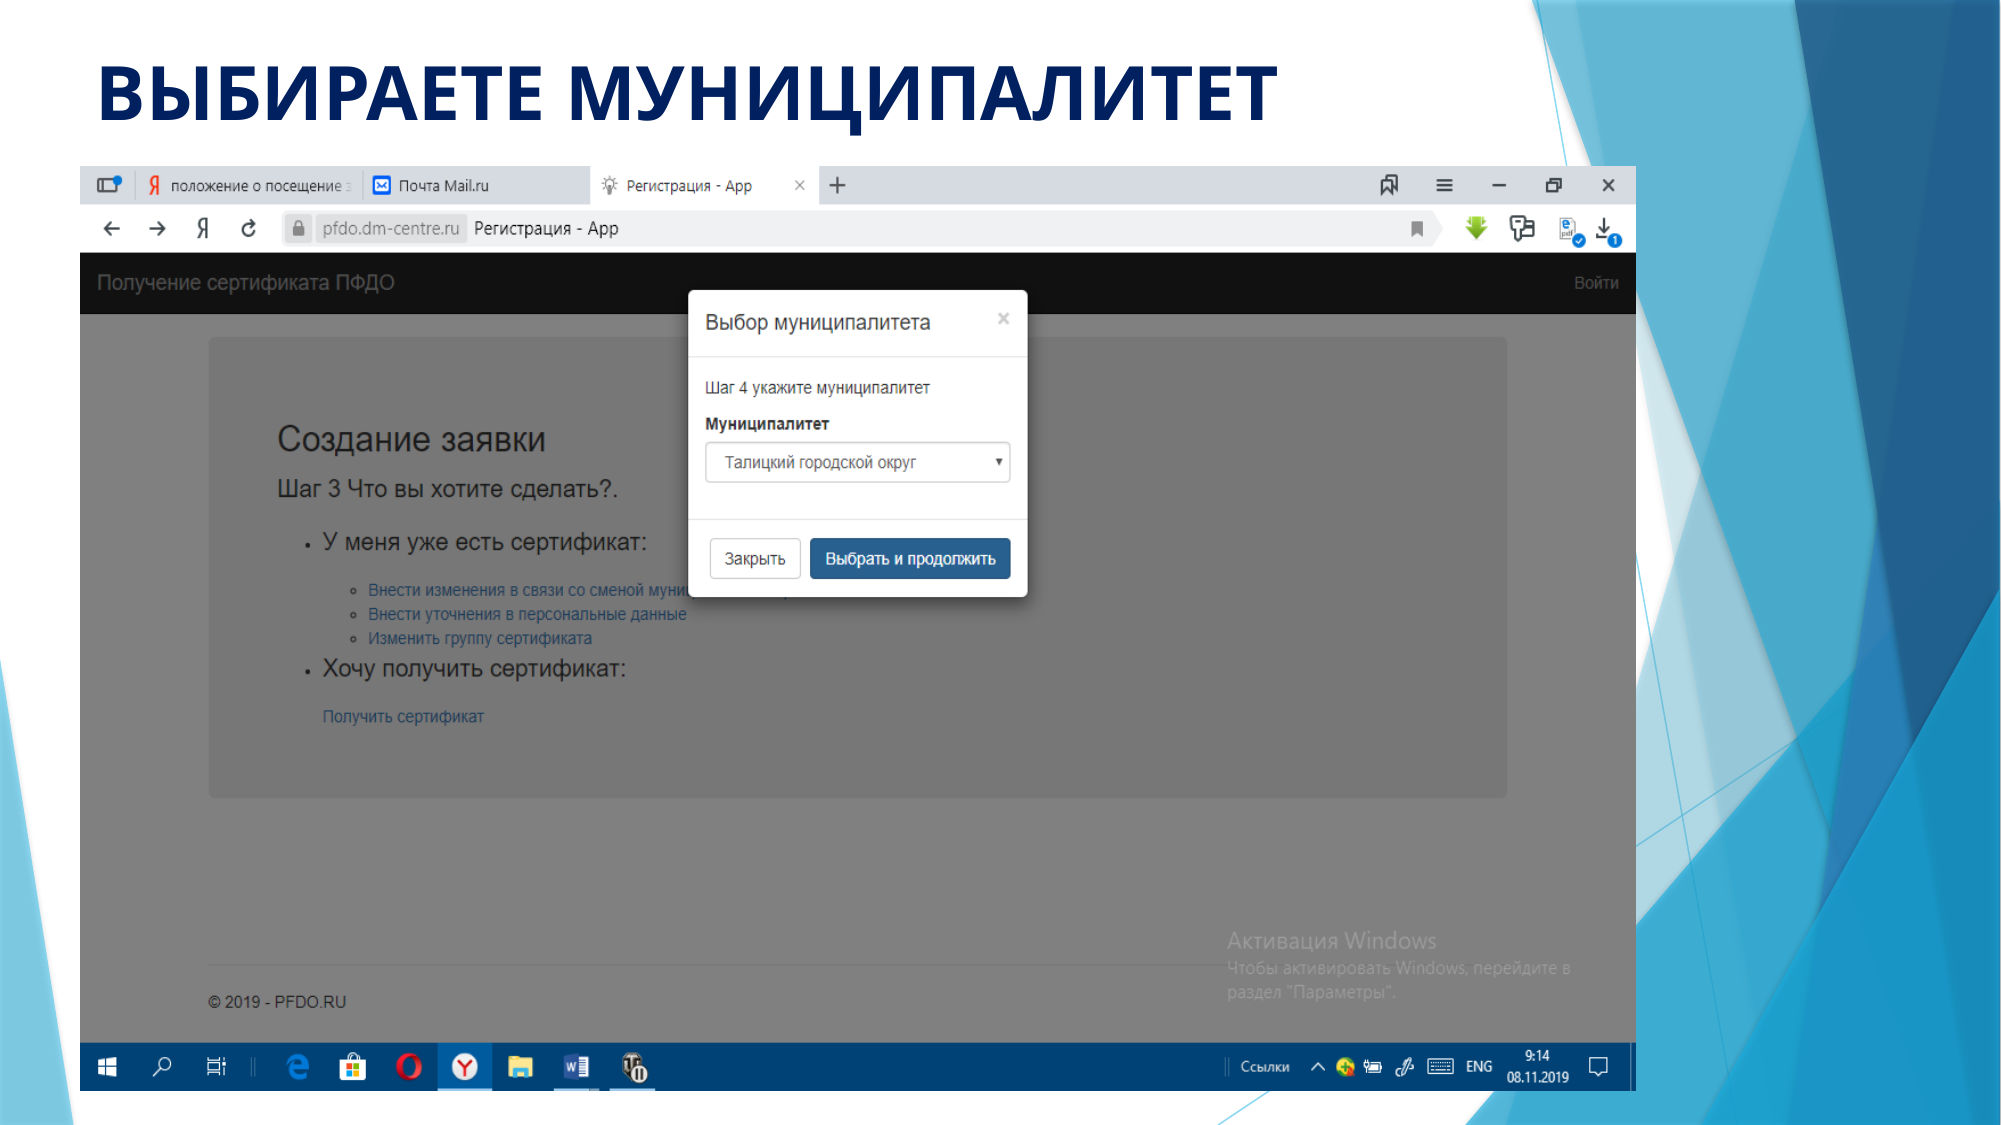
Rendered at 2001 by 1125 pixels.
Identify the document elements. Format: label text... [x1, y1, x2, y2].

picture [80, 166, 1637, 1091]
text_box ВЫБИРАЕТЕ МУНИЦИПАЛИТЕТ [80, 37, 1343, 143]
